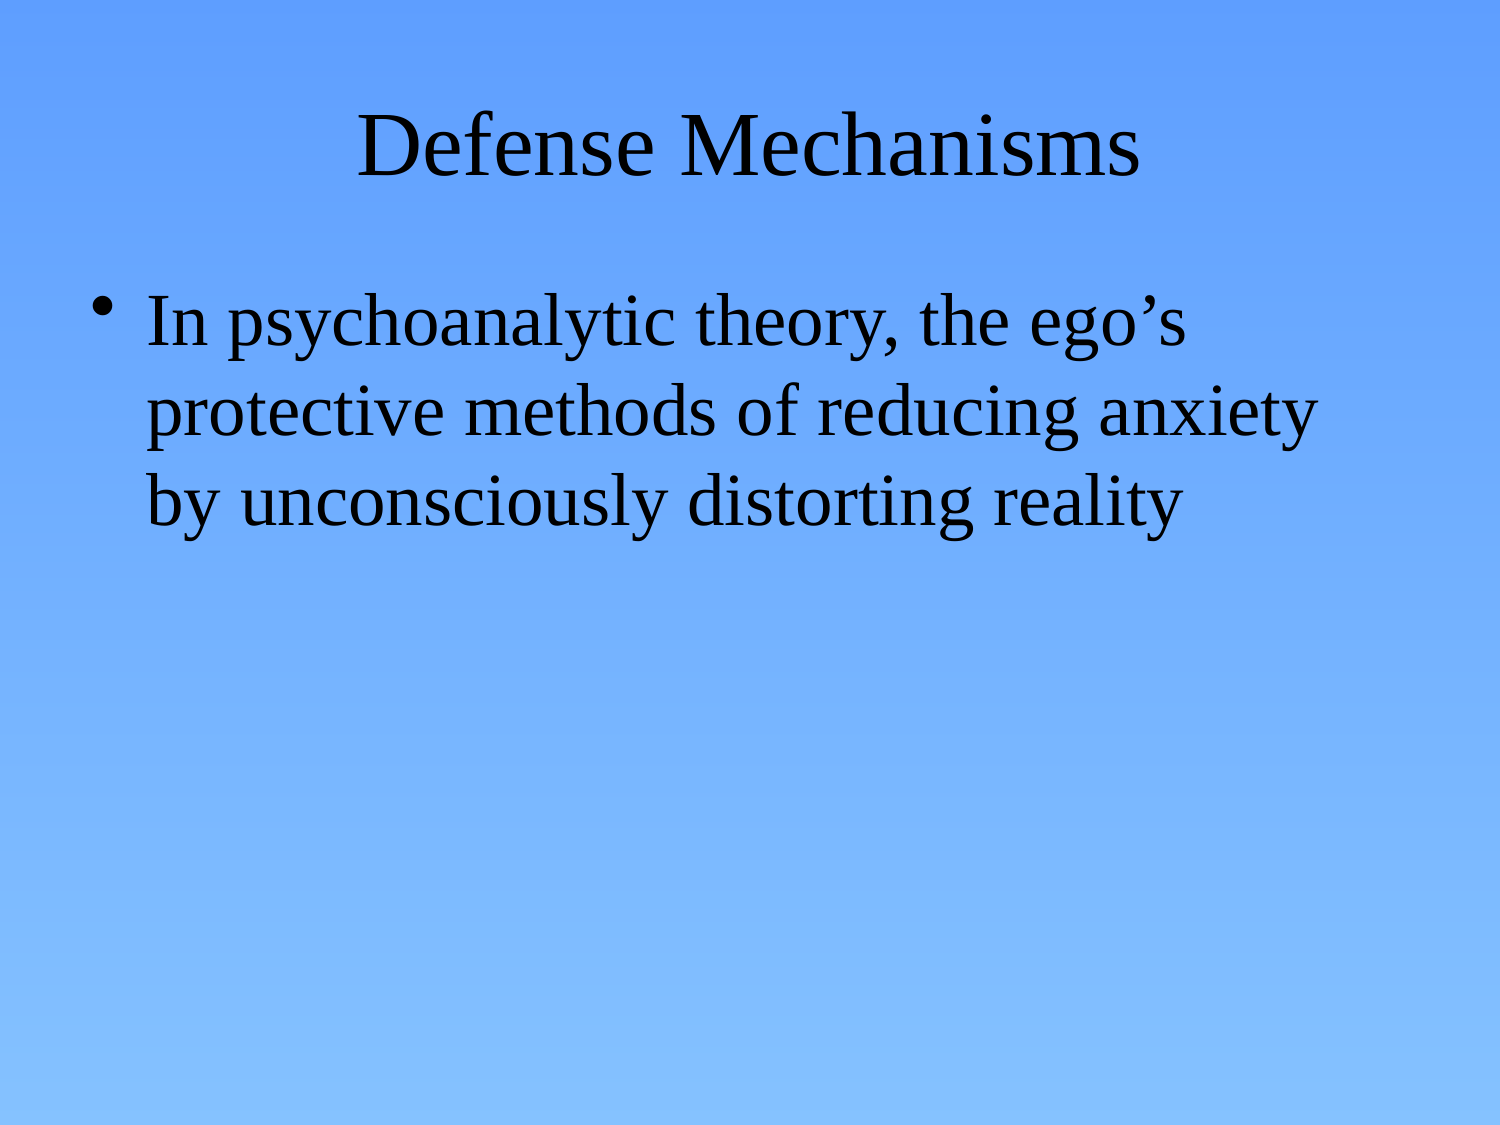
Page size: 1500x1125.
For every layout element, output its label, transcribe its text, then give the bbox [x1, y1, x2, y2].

list In psychoanalytic theory, the ego’s protective methods of reducing anxiety by unconsciously distorting reality [74, 262, 1388, 1006]
title Defense Mechanisms [74, 44, 1426, 233]
